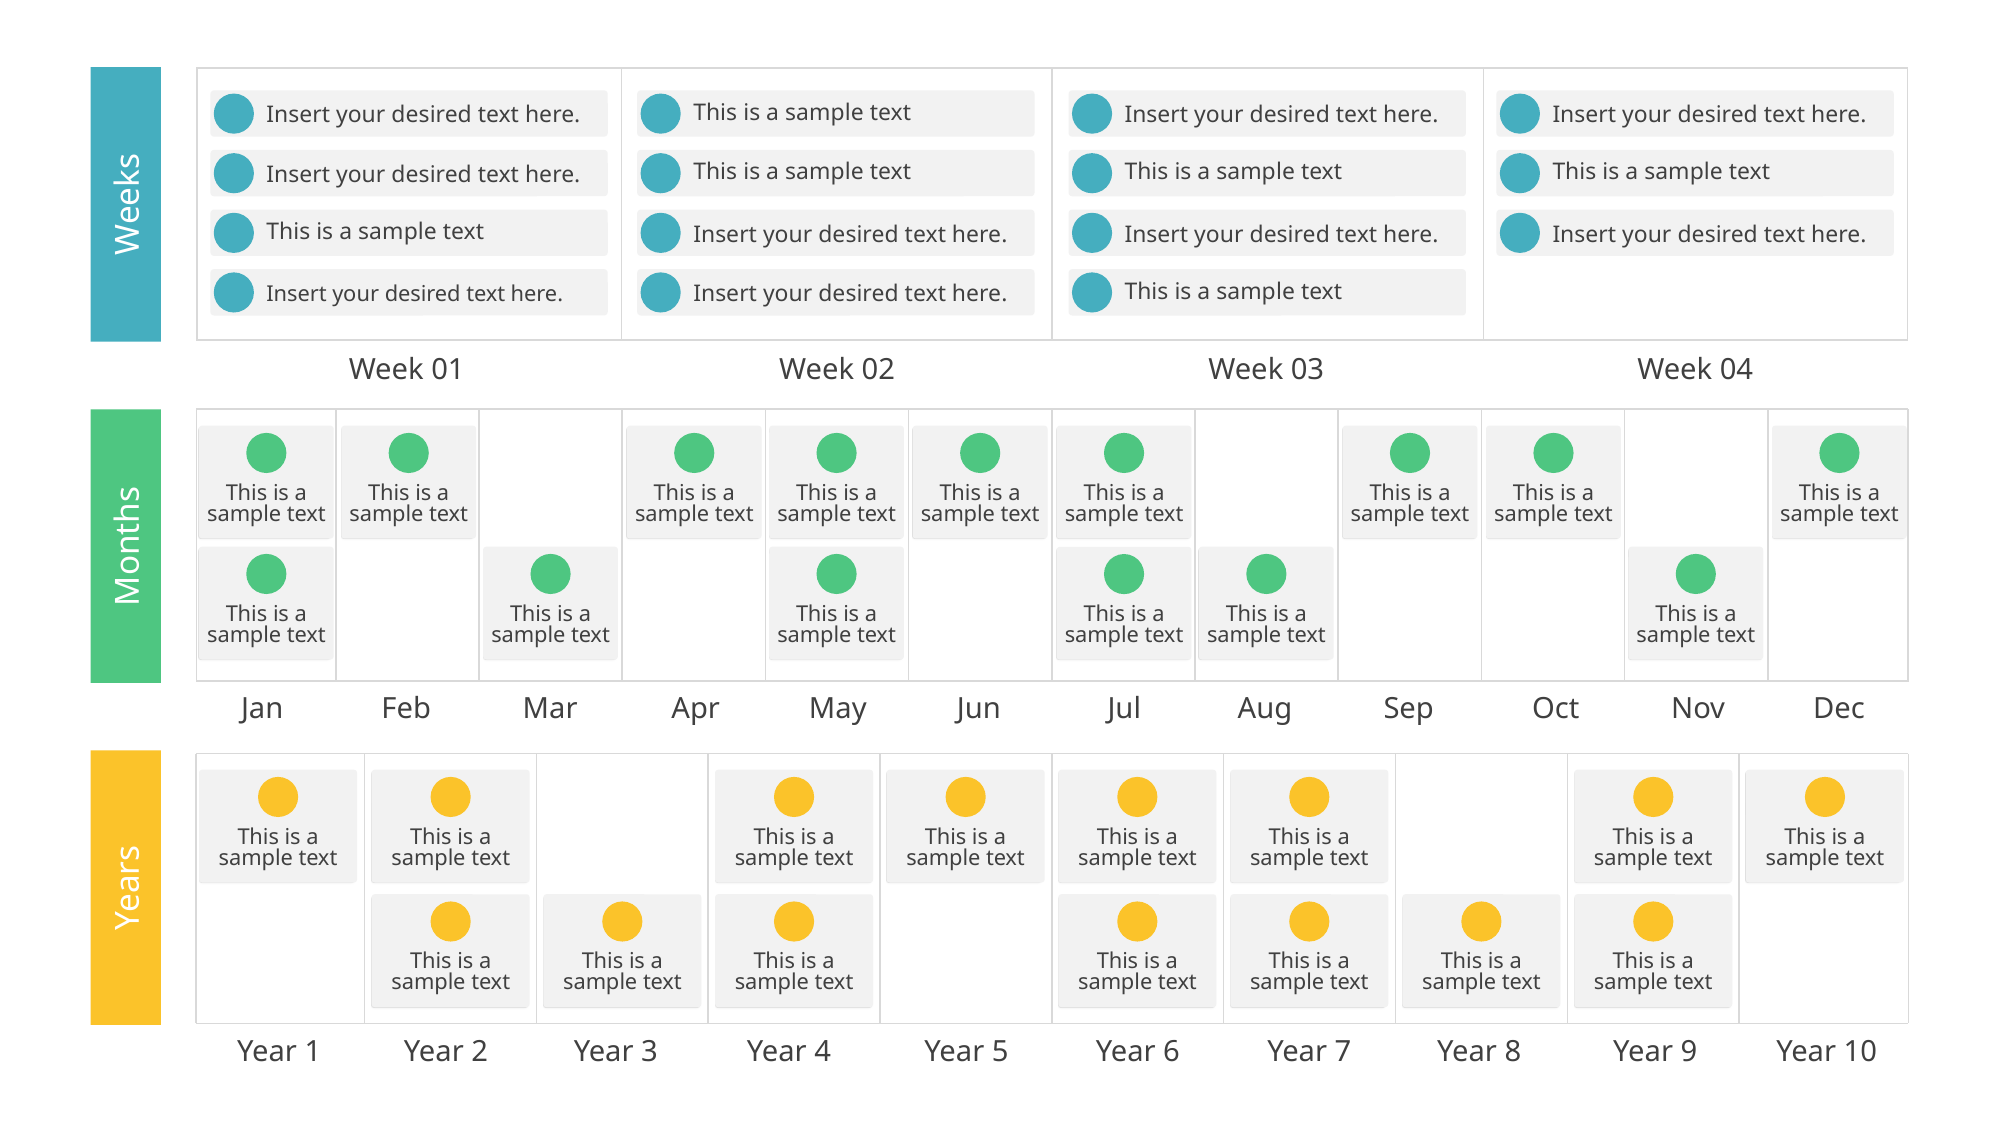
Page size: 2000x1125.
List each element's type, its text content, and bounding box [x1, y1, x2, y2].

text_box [636, 209, 1035, 257]
text_box Sep [1368, 695, 1449, 732]
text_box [90, 66, 1048, 342]
text_box Years [98, 830, 153, 945]
text_box Year 6 [1065, 1034, 1211, 1075]
text_box Year 9 [1583, 1034, 1728, 1075]
text_box Year 5 [894, 1034, 1039, 1075]
text_box Week 03 [1193, 353, 1340, 393]
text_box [210, 268, 609, 316]
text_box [1068, 209, 1467, 257]
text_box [1060, 408, 1909, 684]
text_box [482, 546, 619, 660]
text_box Year 3 [543, 1034, 689, 1075]
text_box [1496, 209, 1895, 257]
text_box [636, 268, 1035, 316]
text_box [1056, 425, 1192, 539]
text_box Mar [507, 695, 593, 732]
text_box Jan [226, 695, 299, 732]
text_box May [794, 695, 882, 732]
text_box Year 8 [1407, 1034, 1552, 1075]
text_box Year 1 [207, 1034, 352, 1075]
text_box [1402, 894, 1561, 1008]
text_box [198, 546, 334, 660]
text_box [714, 894, 874, 1008]
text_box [371, 894, 530, 1008]
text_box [1485, 425, 1622, 539]
text_box Jul [1092, 695, 1156, 732]
text_box Week 04 [1622, 353, 1769, 393]
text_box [1198, 546, 1334, 660]
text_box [198, 769, 358, 883]
text_box Oct [1517, 695, 1595, 732]
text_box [1068, 90, 1467, 137]
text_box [1574, 769, 1733, 883]
text_box Year 2 [373, 1034, 519, 1075]
text_box Dec [1798, 695, 1880, 732]
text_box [210, 90, 609, 137]
text_box Year 10 [1754, 1034, 1899, 1075]
text_box Jun [941, 695, 1016, 732]
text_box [1745, 769, 1905, 883]
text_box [1068, 268, 1467, 316]
text_box Year 7 [1237, 1034, 1382, 1075]
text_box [543, 894, 702, 1008]
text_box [636, 149, 1035, 197]
text_box Year 4 [716, 1034, 862, 1075]
text_box [88, 748, 163, 1027]
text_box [1060, 66, 1909, 342]
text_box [1056, 546, 1192, 660]
text_box Apr [656, 695, 735, 732]
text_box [1230, 894, 1389, 1008]
text_box Nov [1656, 695, 1740, 732]
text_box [1574, 894, 1733, 1008]
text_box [886, 769, 1045, 883]
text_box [371, 769, 530, 883]
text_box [1068, 149, 1467, 197]
text_box Feb [366, 695, 446, 732]
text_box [636, 90, 1035, 137]
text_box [1342, 425, 1478, 539]
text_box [195, 753, 1909, 1024]
text_box Week 02 [764, 353, 911, 393]
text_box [210, 149, 609, 197]
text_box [90, 408, 1047, 684]
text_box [768, 546, 905, 660]
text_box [1058, 769, 1217, 883]
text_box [912, 425, 1048, 539]
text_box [1496, 90, 1895, 137]
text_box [1058, 894, 1217, 1008]
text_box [1628, 546, 1764, 660]
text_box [1496, 149, 1895, 197]
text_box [714, 769, 874, 883]
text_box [198, 425, 334, 539]
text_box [626, 425, 762, 539]
text_box Aug [1222, 695, 1308, 732]
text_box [210, 209, 609, 257]
text_box Week 01 [333, 353, 480, 393]
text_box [768, 425, 905, 539]
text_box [341, 425, 477, 539]
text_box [1771, 425, 1907, 539]
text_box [1230, 769, 1389, 883]
